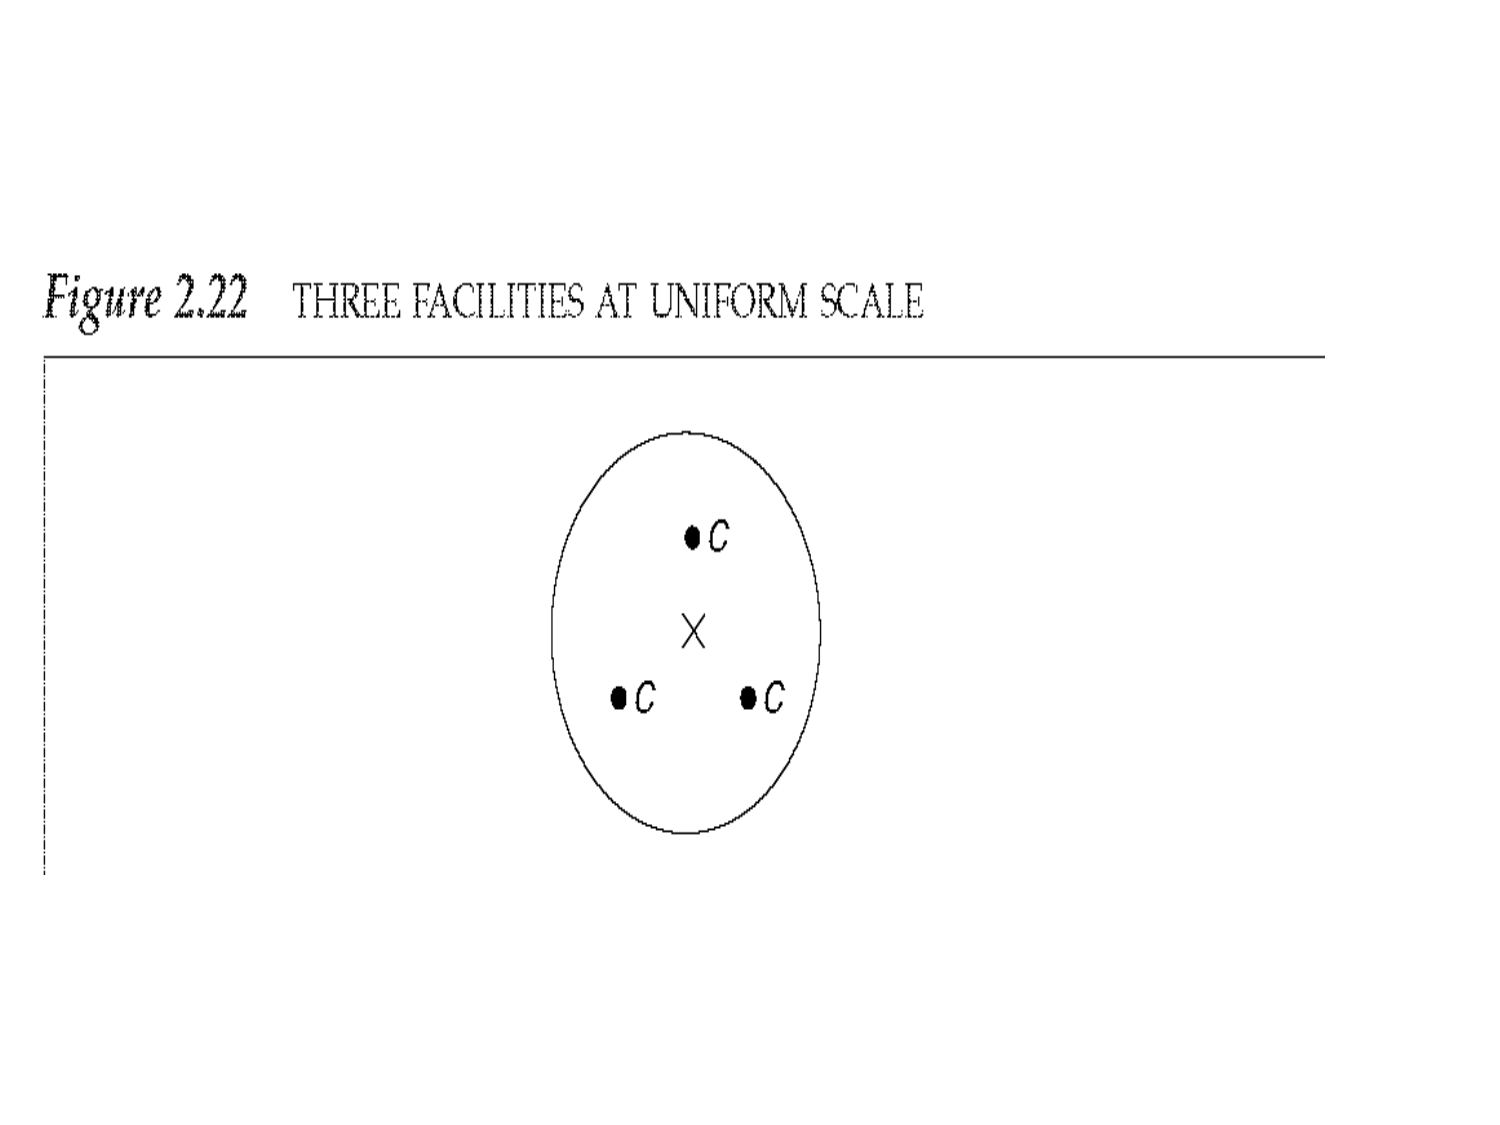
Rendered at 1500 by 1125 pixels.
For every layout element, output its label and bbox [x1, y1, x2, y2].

picture [0, 249, 1326, 876]
